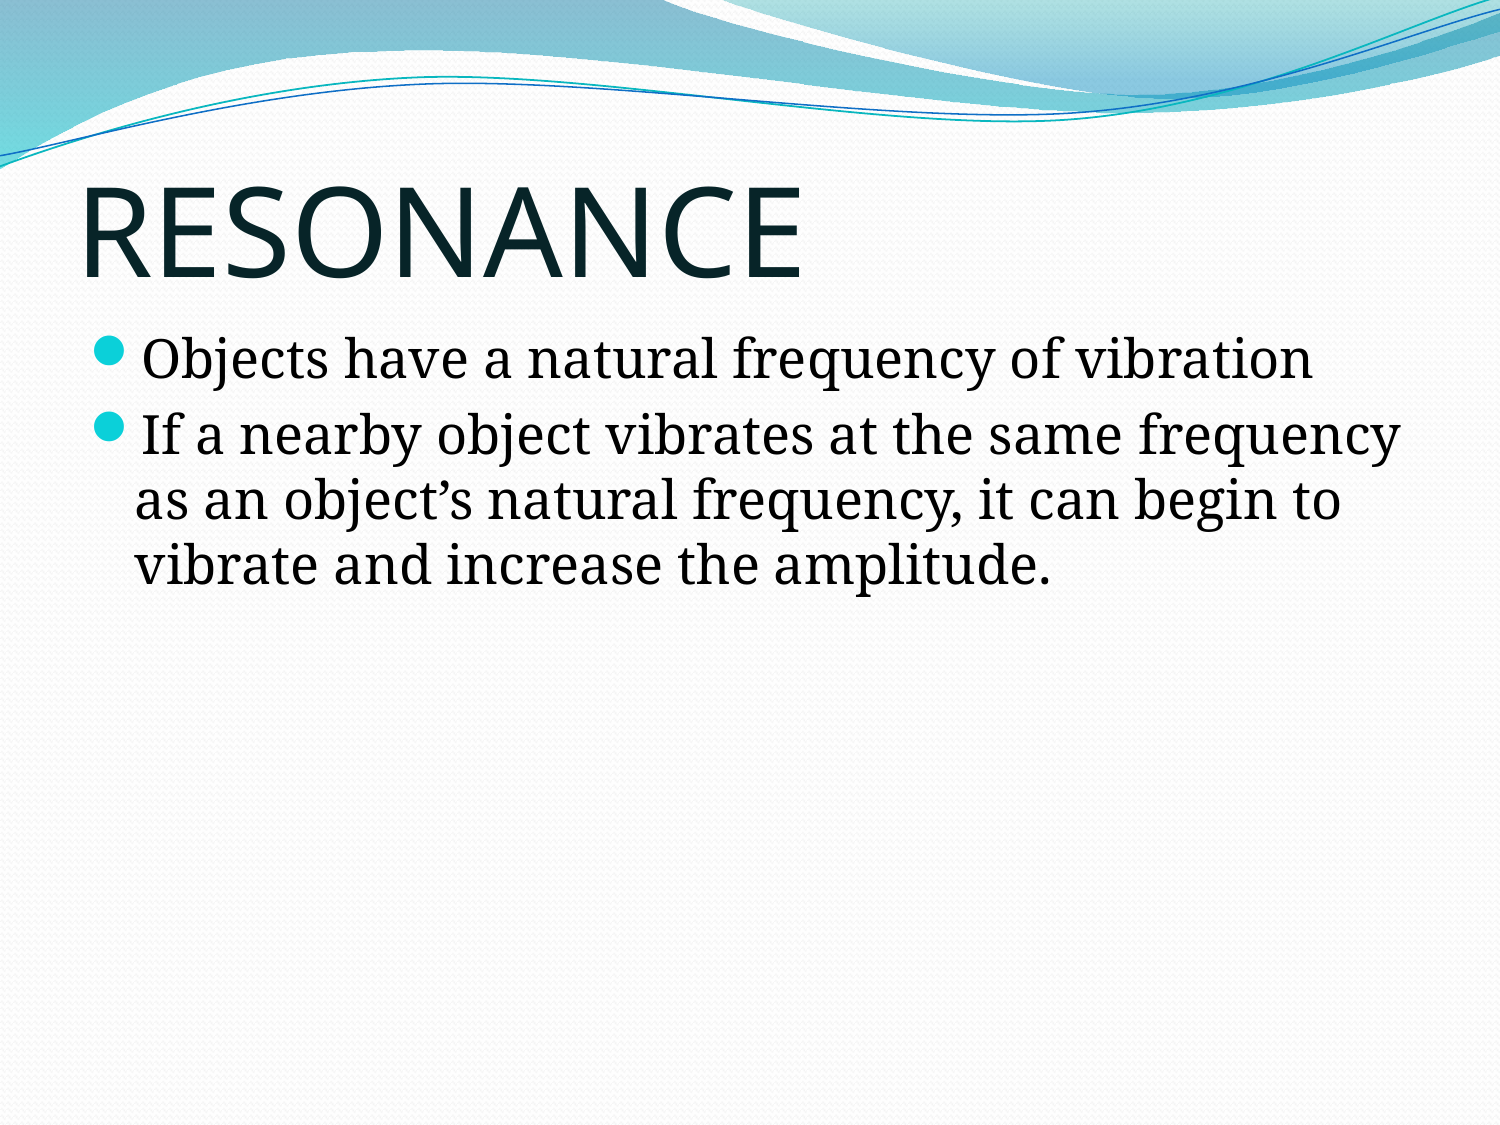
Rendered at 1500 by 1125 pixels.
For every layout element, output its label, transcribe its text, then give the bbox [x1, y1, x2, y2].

title RESONANCE [75, 115, 1425, 303]
list Objects have a natural frequency of vibration If a nearby object vibrates at the same frequency as an object’s natural frequency, it can begin to vibrate and increase the amplitude. [75, 317, 1425, 1038]
